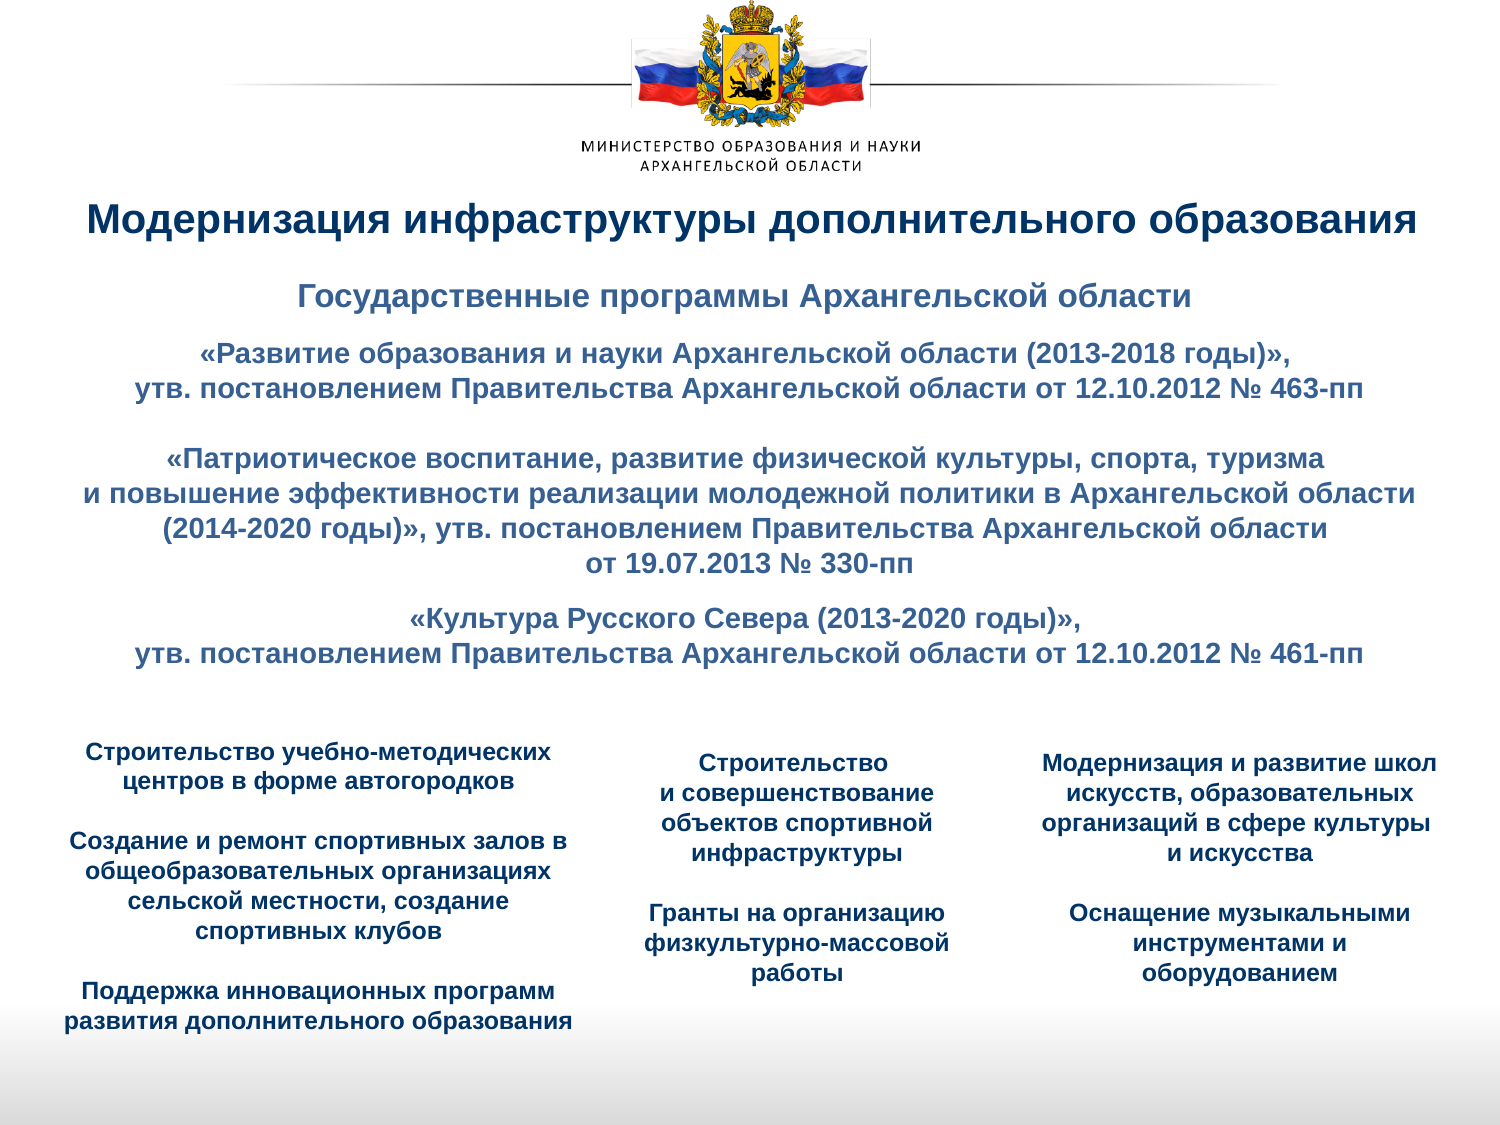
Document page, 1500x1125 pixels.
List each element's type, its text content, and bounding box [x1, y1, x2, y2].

text_box Модернизация инфраструктуры дополнительного образования [41, 184, 1464, 250]
picture [218, 0, 1282, 171]
text_box Модернизация и развитие школ искусств, образовательных организаций в сфере культуры и искусства Оснащение музыкальными инструментами и оборудованием [1021, 739, 1459, 994]
text_box Государственные программы Архангельской области «Развитие образования и науки Архангельской области (2013-2018 годы)», утв. постановлением Правительства Архангельской области от 12.10.2012 № 463-пп «Патриотическое воспитание, развитие физической культуры, спорта, туризма и повышение эффективности реализации молодежной политики в Архангельской области (2014-2020 годы)», утв. постановлением Правительства Архангельской области от 19.07.2013 № 330-пп «Культура Русского Севера (2013-2020 годы)», утв. постановлением Правительства Архангельской области от 12.10.2012 № 461-пп [41, 267, 1459, 717]
text_box Строительство и совершенствование объектов спортивной инфраструктуры Гранты на организацию физкультурно-массовой работы [620, 739, 975, 994]
text_box Строительство учебно-методических центров в форме автогородков Создание и ремонт спортивных залов в общеобразовательных организациях сельской местности, создание спортивных клубов Поддержка инновационных программ развития дополнительного образования [41, 727, 597, 1042]
